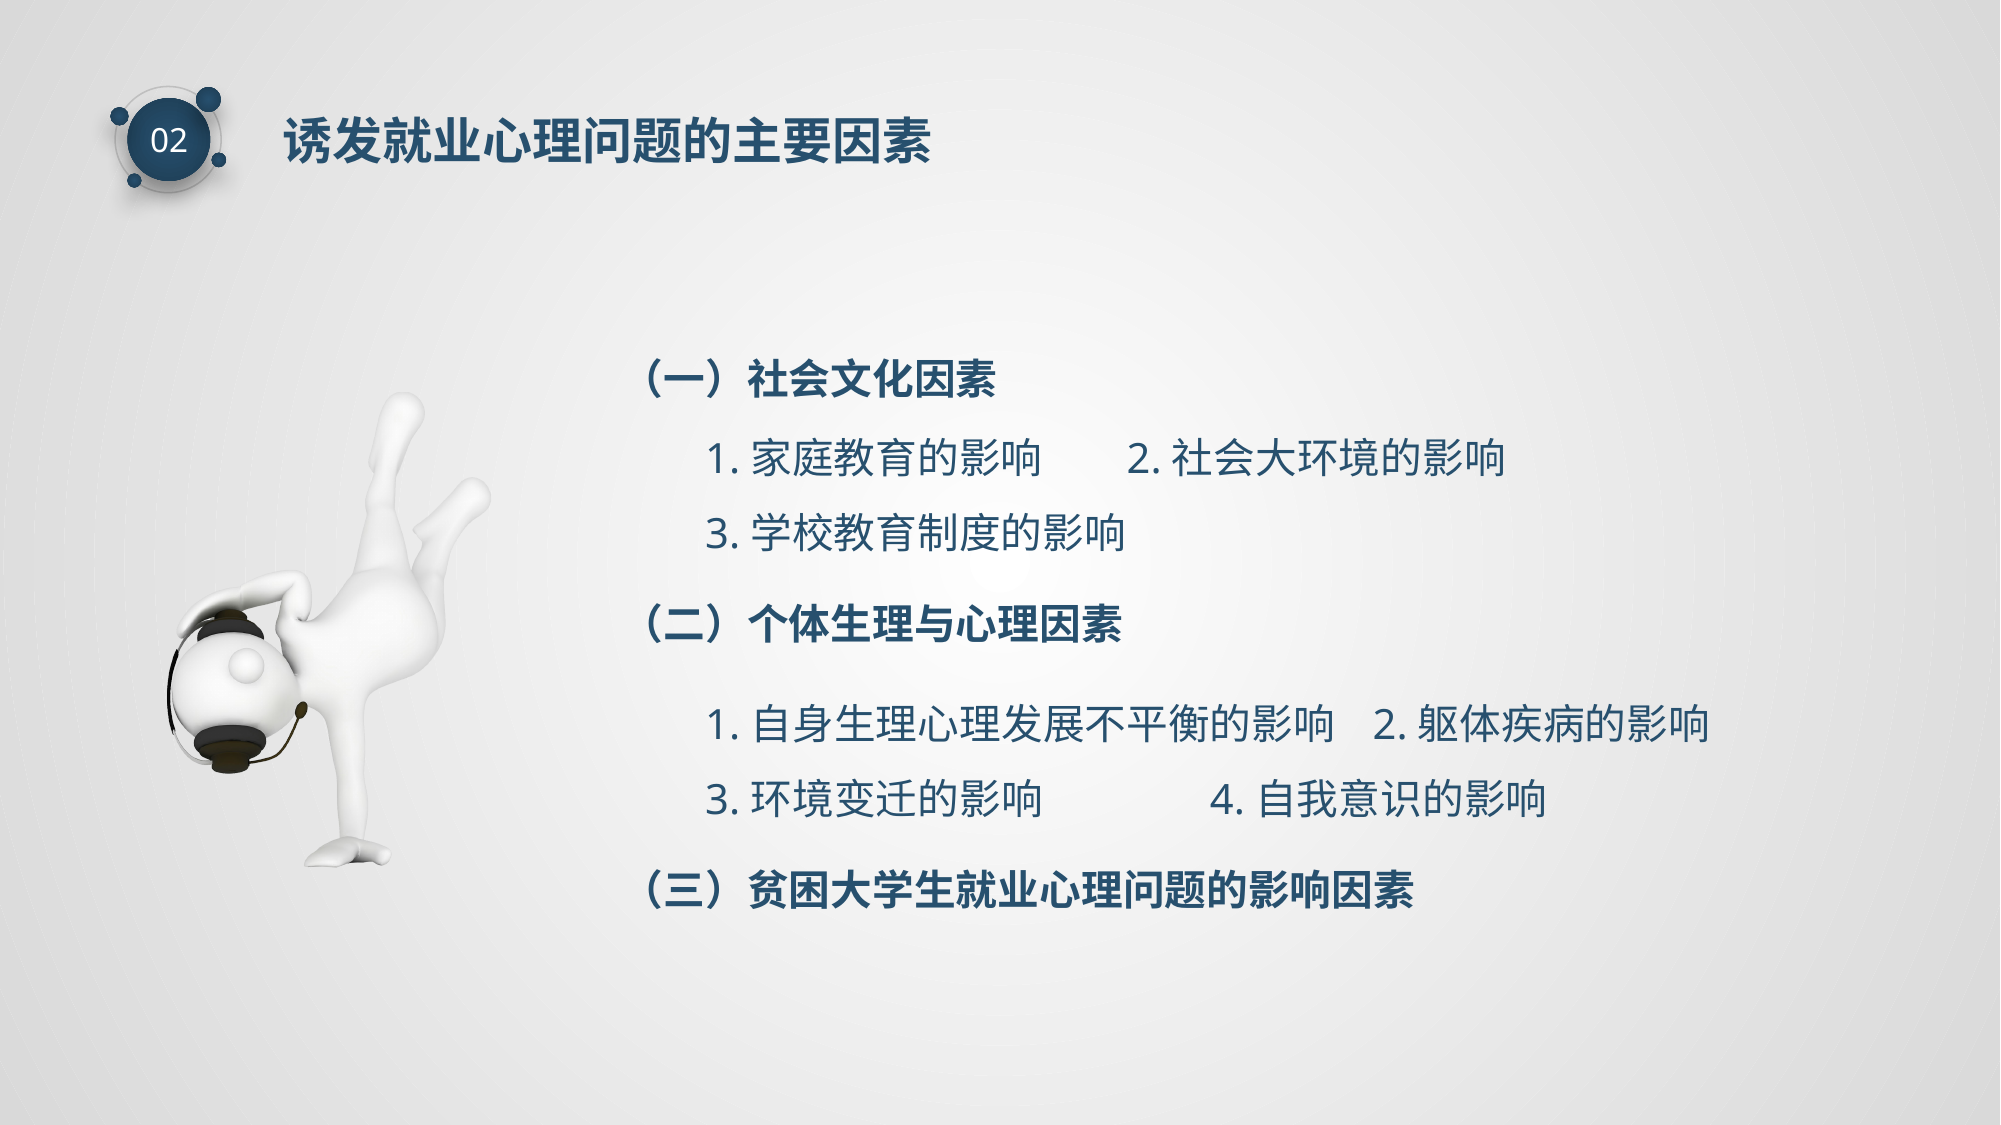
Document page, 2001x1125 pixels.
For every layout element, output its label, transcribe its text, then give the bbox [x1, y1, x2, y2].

picture [128, 360, 511, 902]
text_box 诱发就业心理问题的主要因素 [267, 101, 948, 177]
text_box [110, 86, 226, 193]
text_box （一）社会文化因素 1.家庭教育的影响 2.社会大环境的影响 3.学校教育制度的影响 [607, 320, 1820, 565]
text_box （二）个体生理与心理因素 1.自身生理心理发展不平衡的影响 2.躯体疾病的影响 3.环境变迁的影响 4.自我意识的影响 [607, 590, 1820, 831]
text_box （三）贫困大学生就业心理问题的影响因素 [607, 856, 1820, 922]
